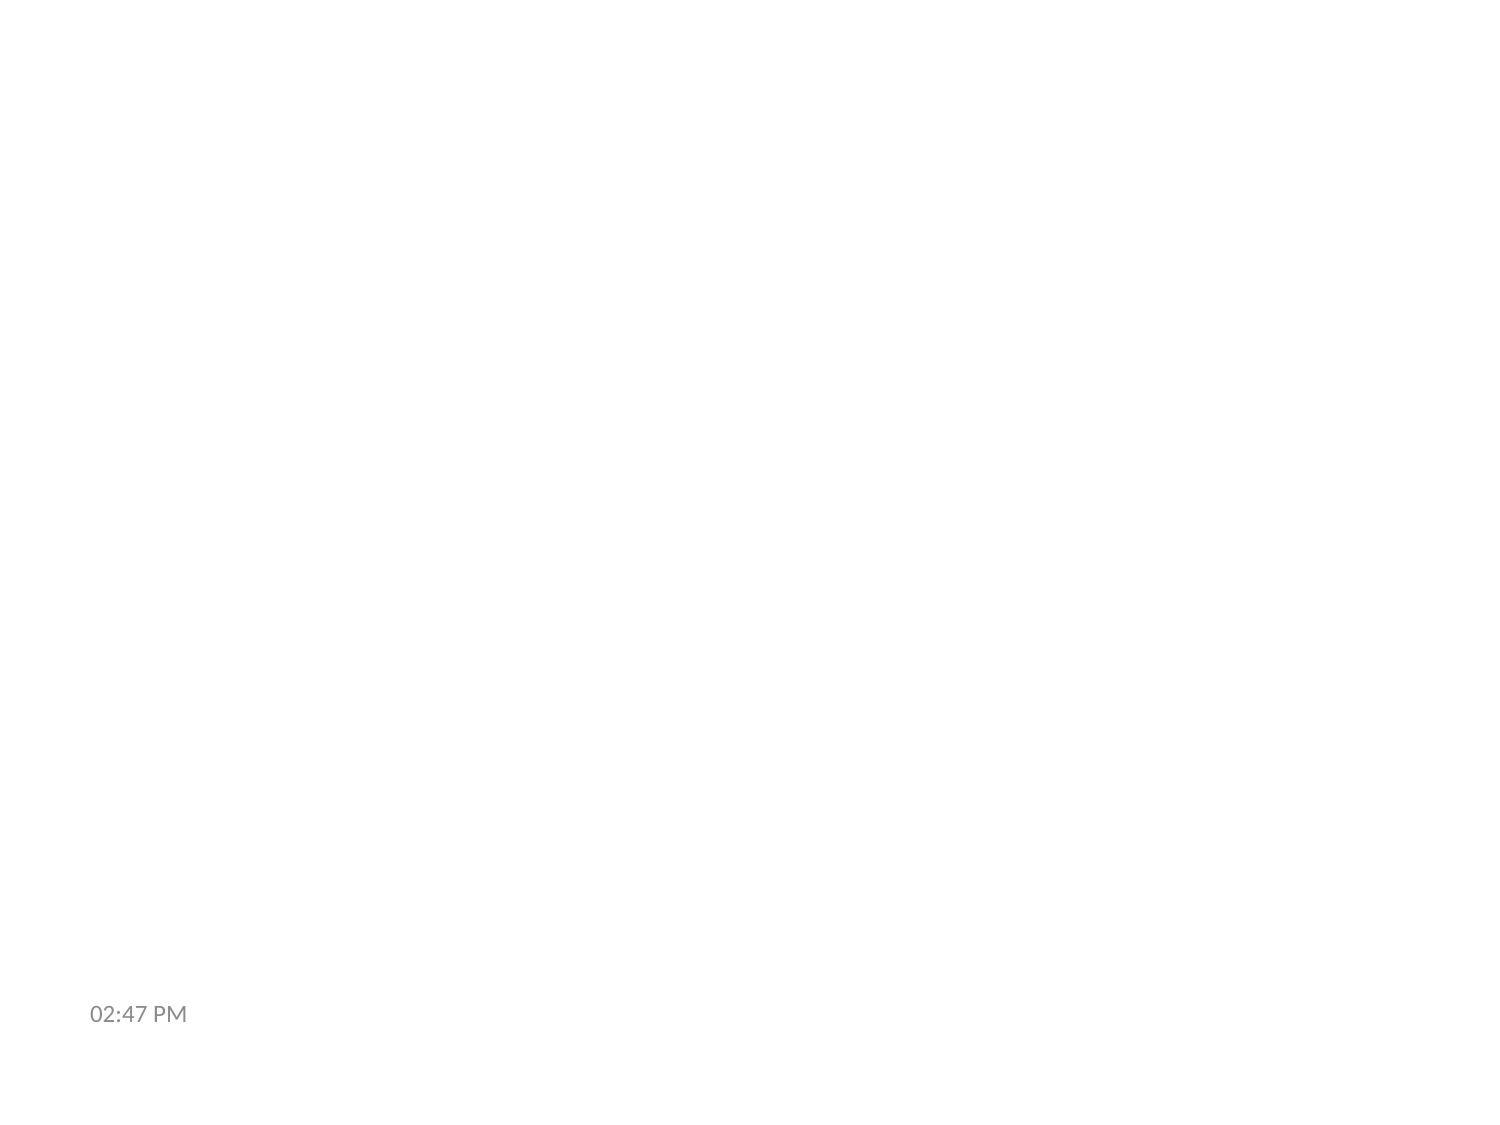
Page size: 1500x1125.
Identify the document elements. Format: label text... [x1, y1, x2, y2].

text_box 3:35 PM [75, 982, 425, 1043]
